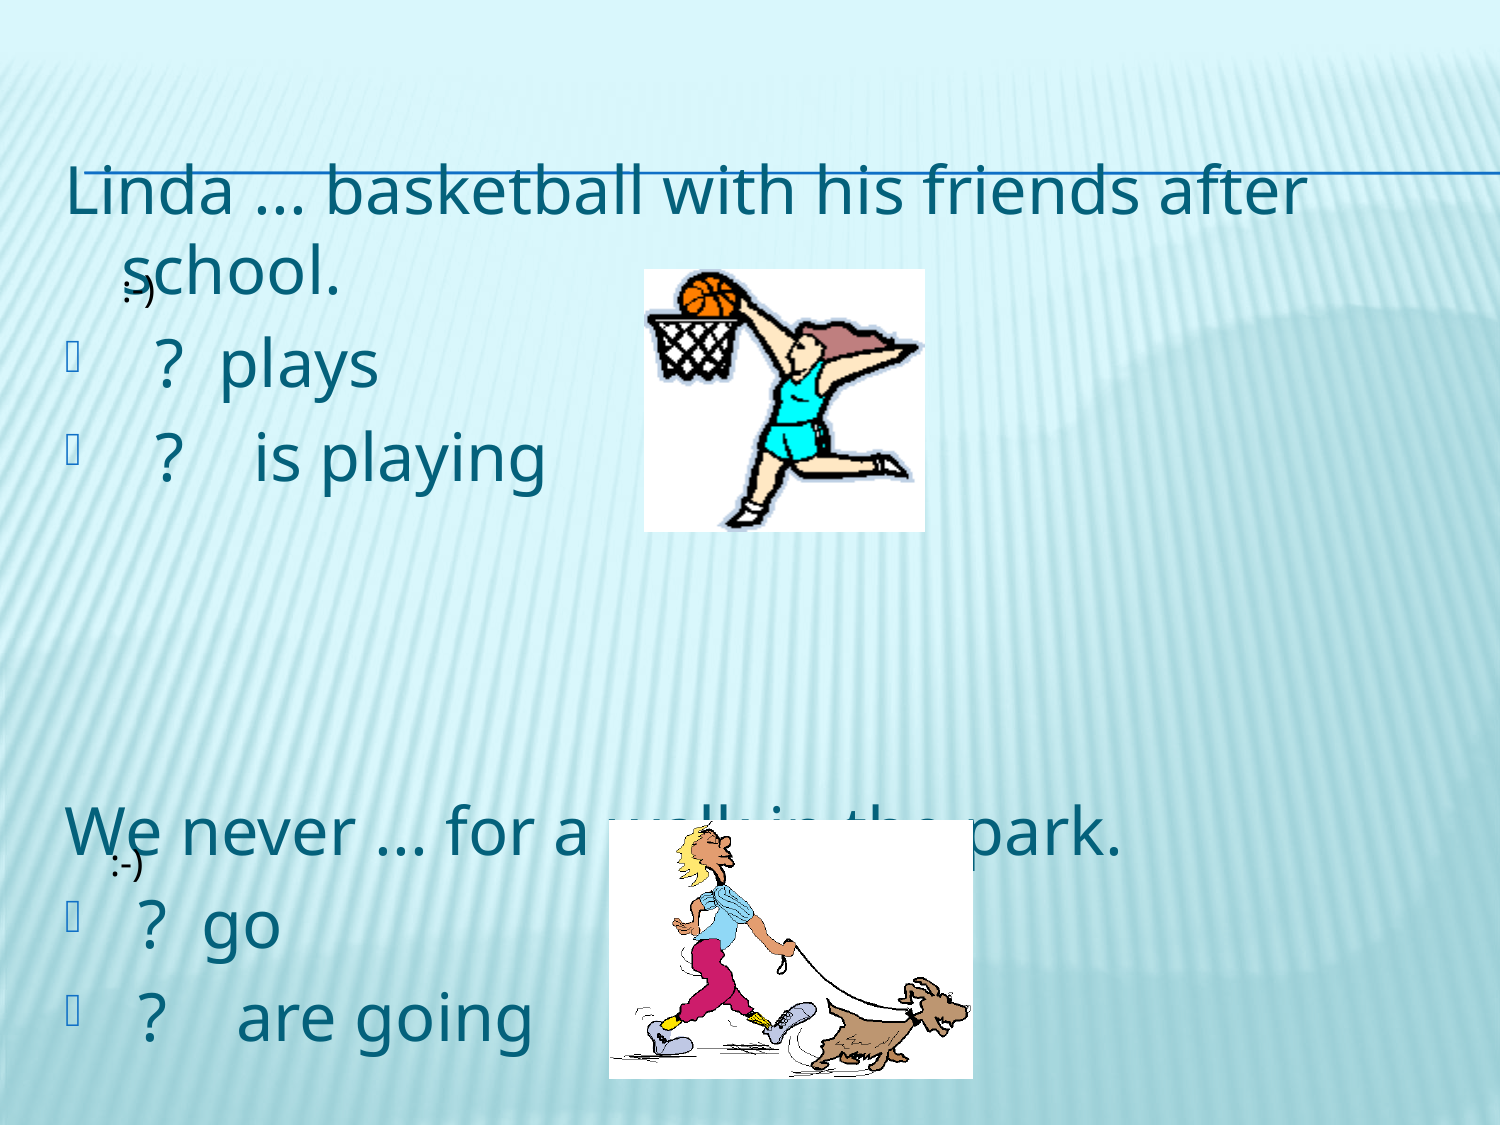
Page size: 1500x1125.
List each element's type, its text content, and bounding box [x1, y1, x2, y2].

text_box :-) [107, 257, 170, 318]
picture [644, 269, 925, 532]
picture [609, 819, 973, 1079]
text_box :-) [95, 831, 159, 892]
list Linda ... basketball with his friends after school. ? plays ? is playing We never ... for a walk in the park. ? go ? are going [50, 46, 1475, 1102]
